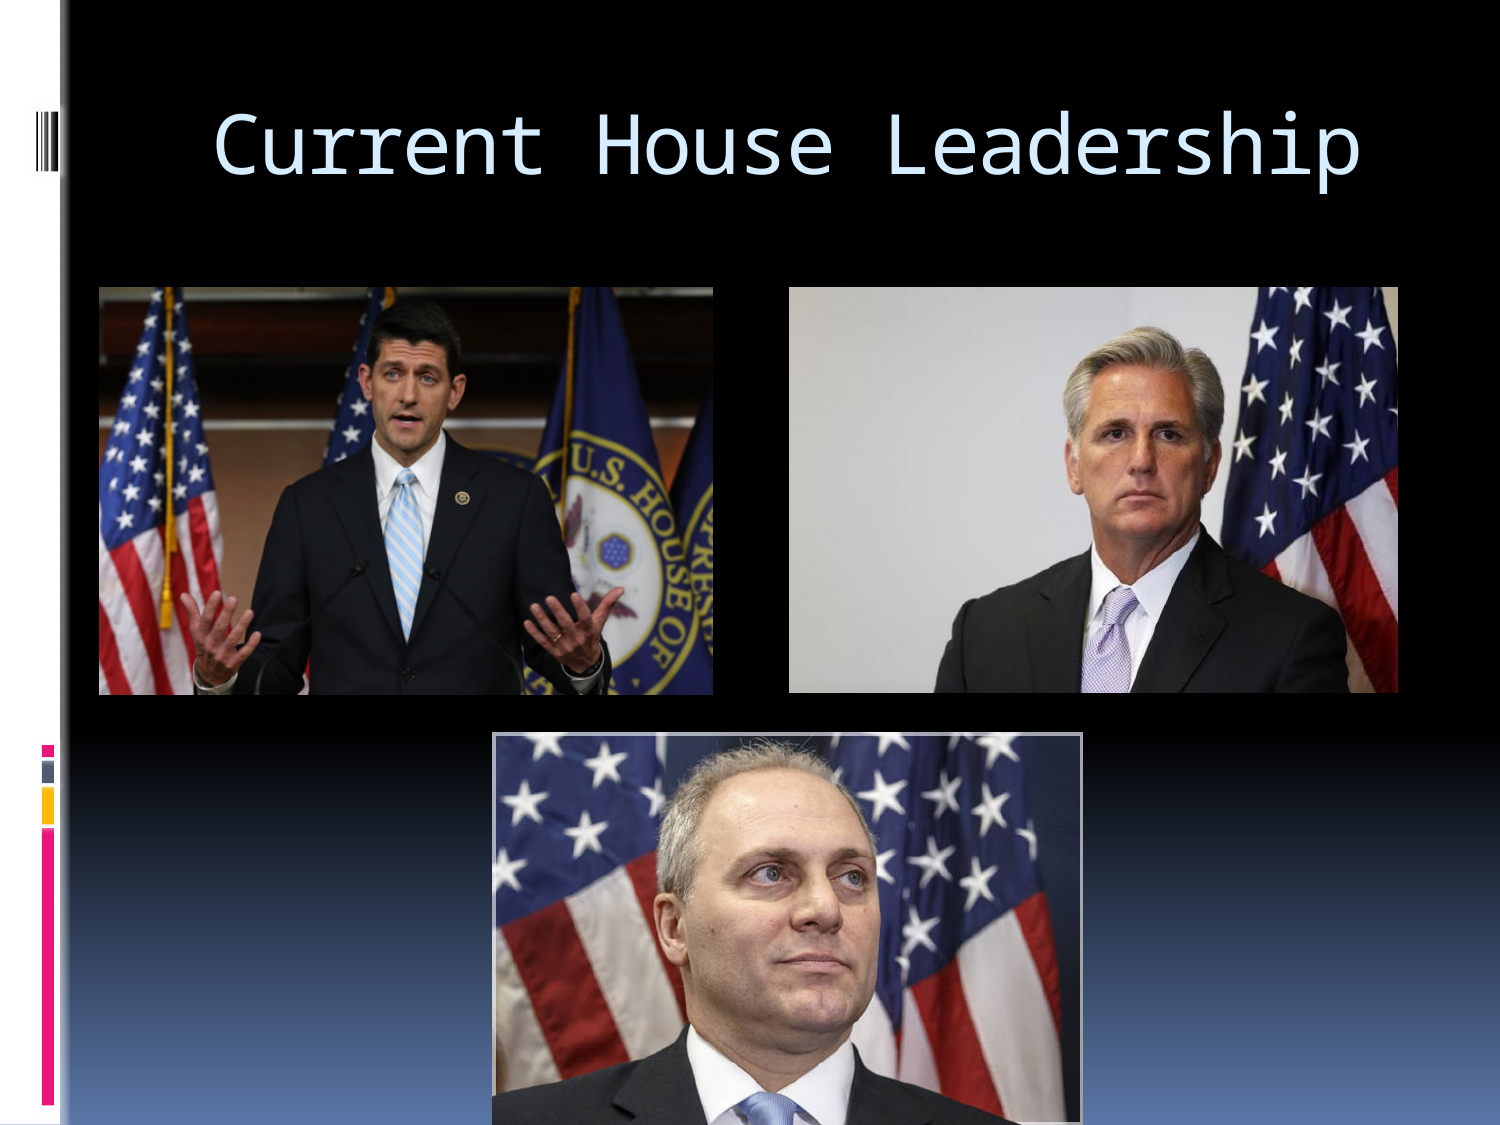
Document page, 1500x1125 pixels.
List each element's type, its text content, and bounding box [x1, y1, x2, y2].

picture [99, 287, 713, 696]
picture [491, 731, 1084, 1125]
picture [788, 286, 1398, 693]
title Current House Leadership [150, 83, 1425, 234]
